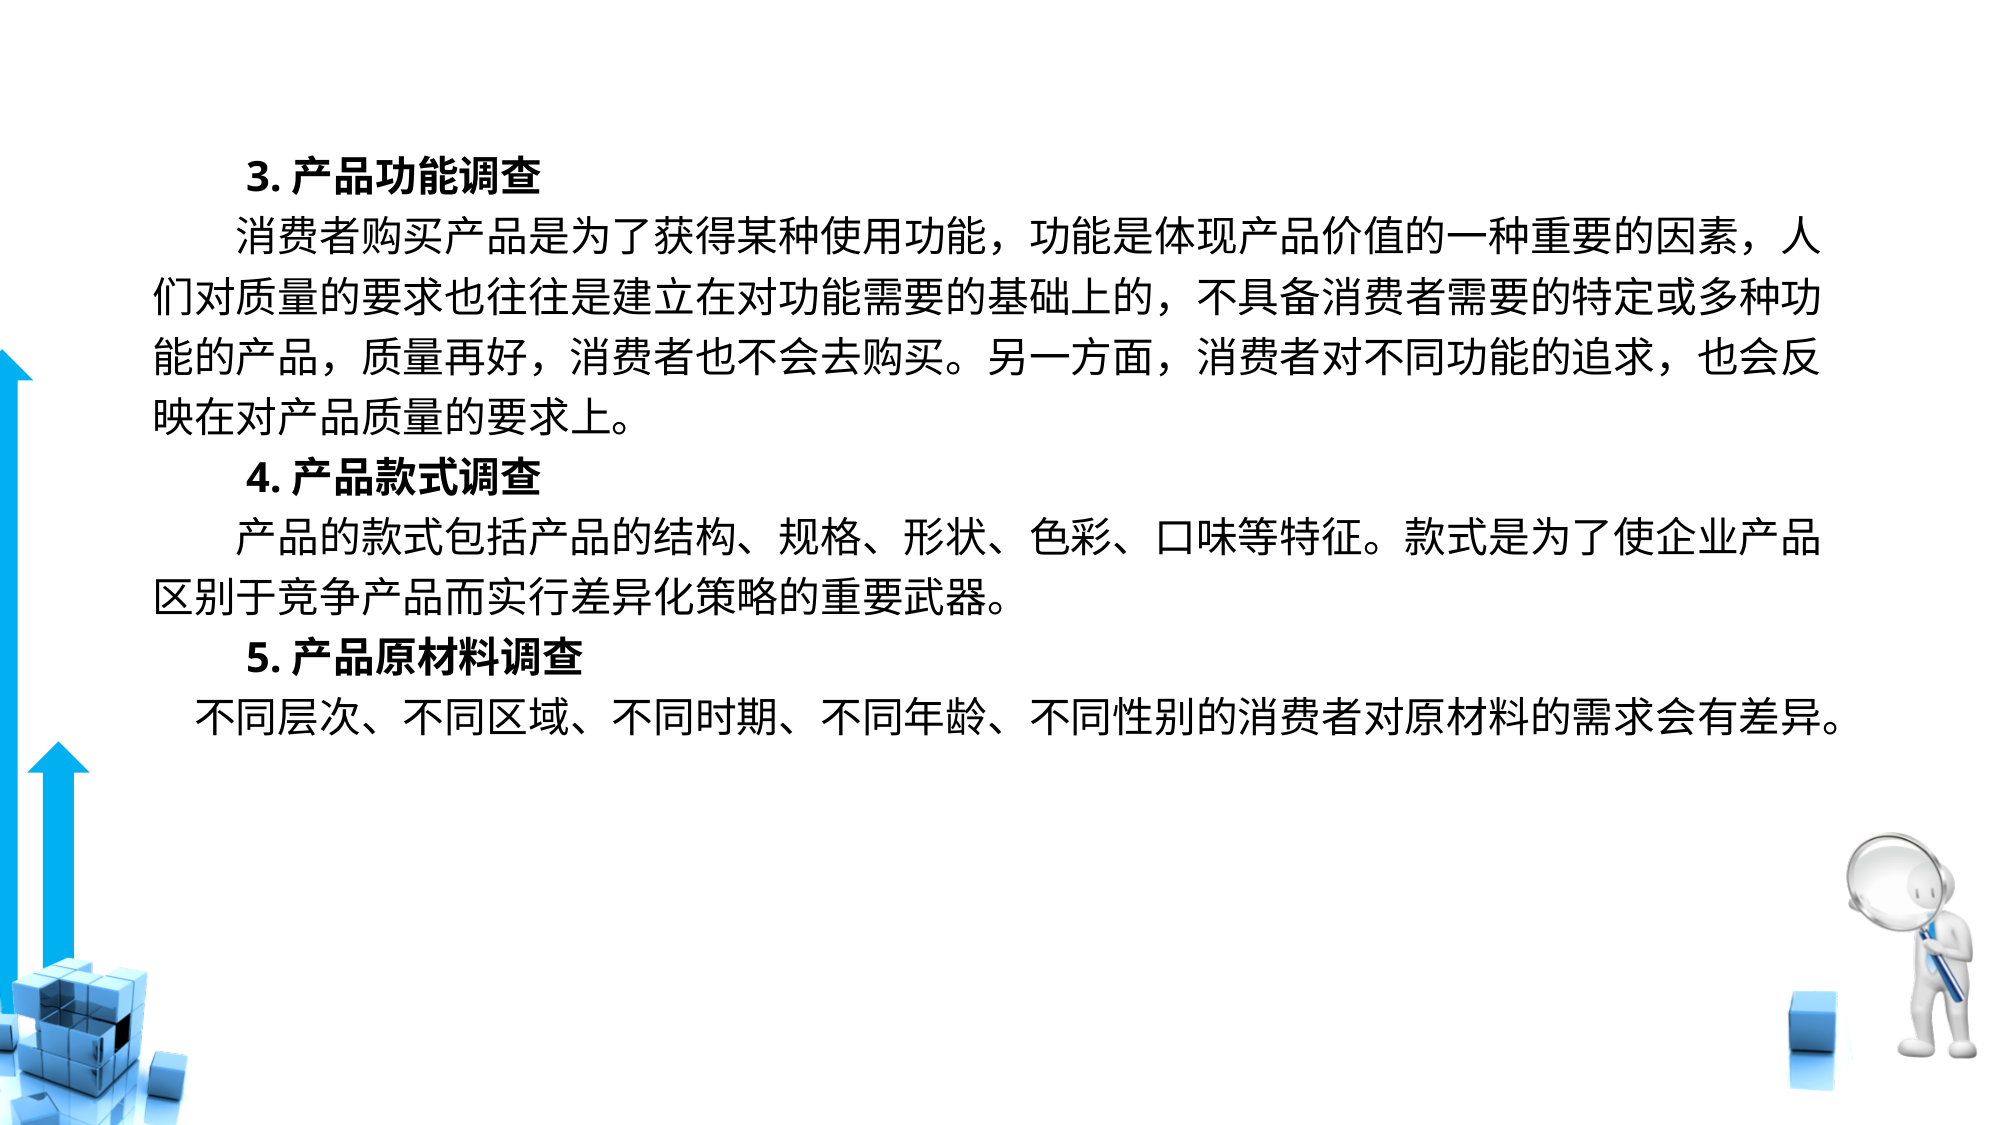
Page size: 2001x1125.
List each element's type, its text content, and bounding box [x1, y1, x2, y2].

picture [1750, 832, 1994, 1102]
picture [0, 948, 193, 1125]
title 3.产品功能调查 消费者购买产品是为了获得某种使用功能，功能是体现产品价值的一种重要的因素，人们对质量的要求也往往是建立在对功能需要的基础上的，不具备消费者需要的特定或多种功能的产品，质量再好，消费者也不会去购买。另一方面，消费者对不同功能的追求，也会反映在对产品质量的要求上。 4.产品款式调查 产品的款式包括产品的结构、规格、形状、色彩、口味等特征。款式是为了使企业产品区别于竞争产品而实行差异化策略的重要武器。 5.产品原材料调查 不同层次、不同区域、不同时期、不同年龄、不同性别的消费者对原材料的需求会有差异。 [137, 132, 1863, 1003]
